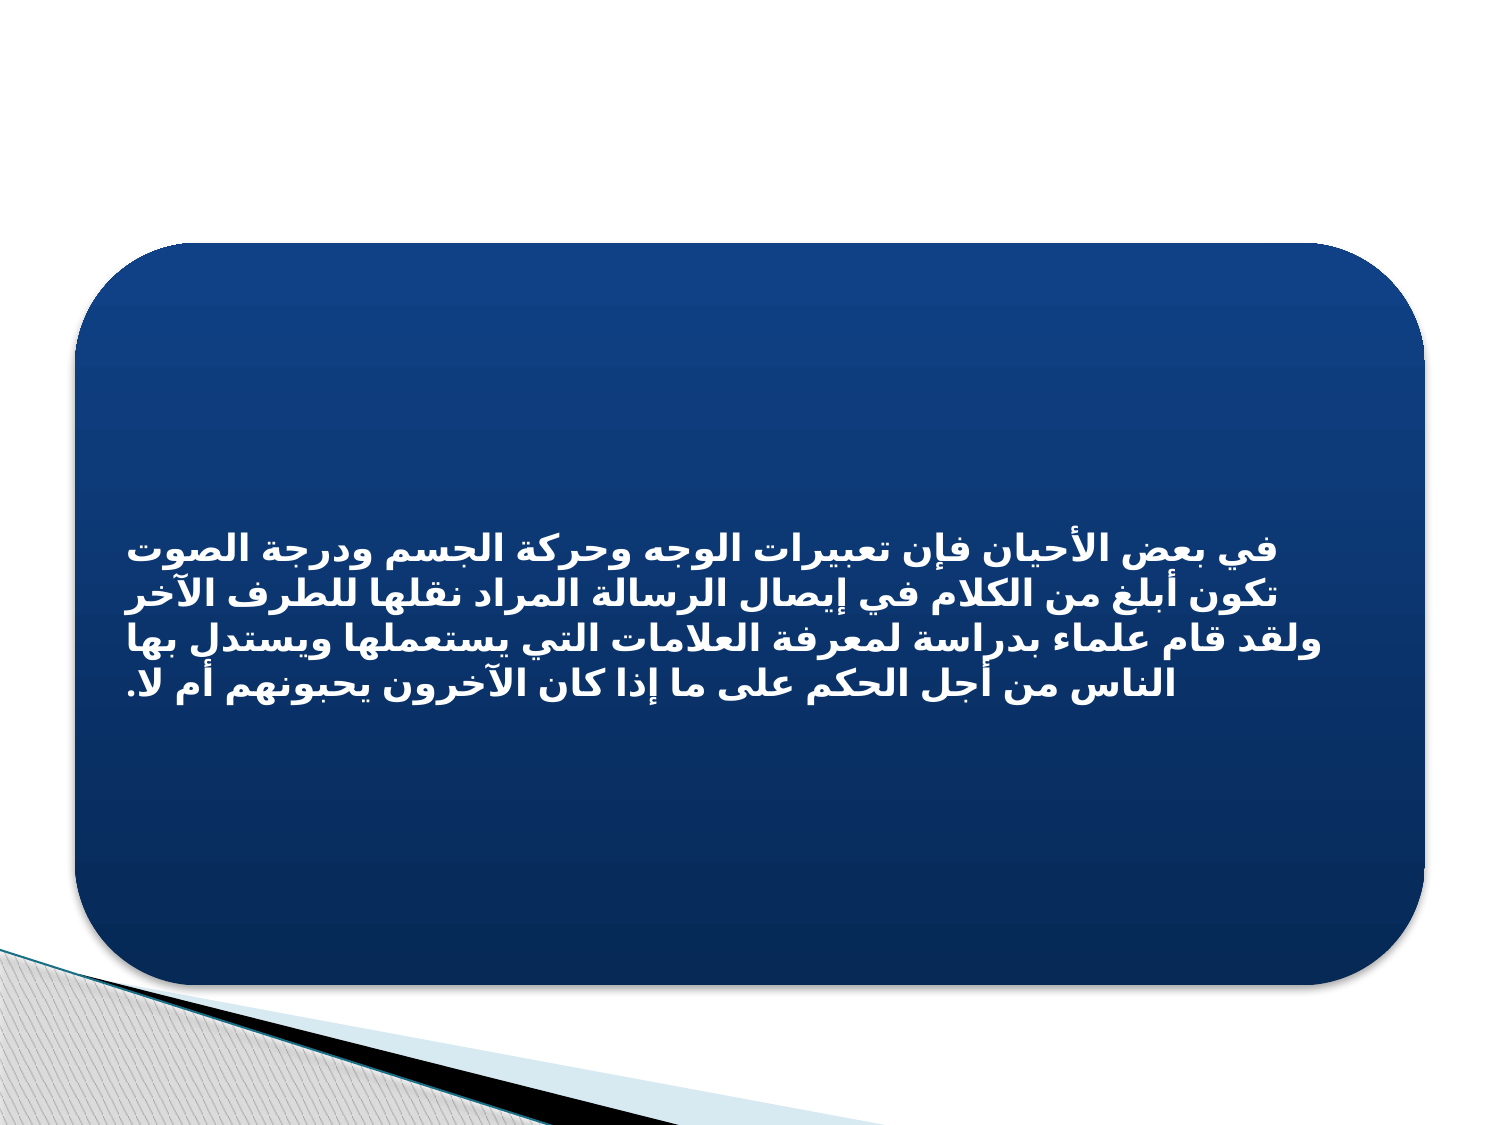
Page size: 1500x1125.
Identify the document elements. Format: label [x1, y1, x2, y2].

list [74, 242, 1426, 986]
